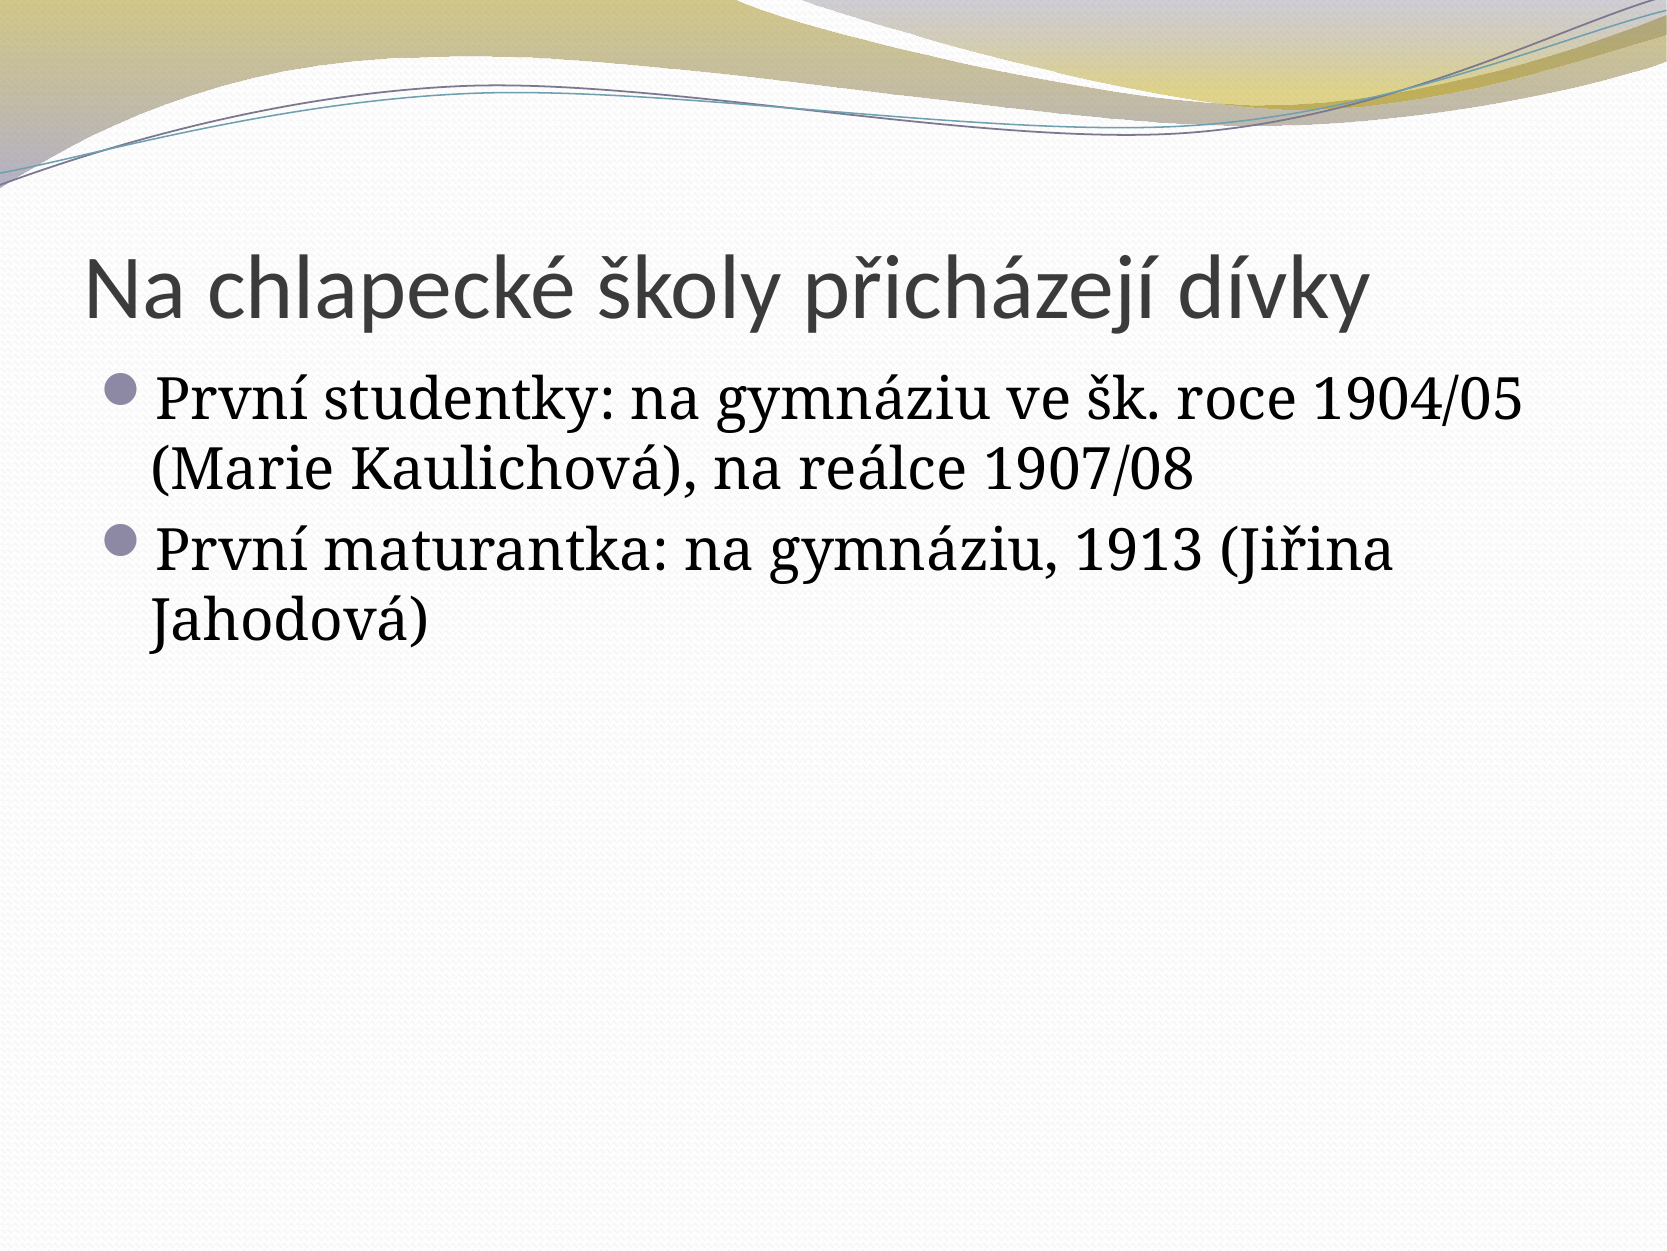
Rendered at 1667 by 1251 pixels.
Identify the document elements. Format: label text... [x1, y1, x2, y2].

title Na chlapecké školy přicházejí dívky [83, 128, 1584, 337]
list První studentky: na gymnáziu ve šk. roce 1904/05 (Marie Kaulichová), na reálce 1907/08 První maturantka: na gymnáziu, 1913 (Jiřina Jahodová) [83, 352, 1584, 1153]
